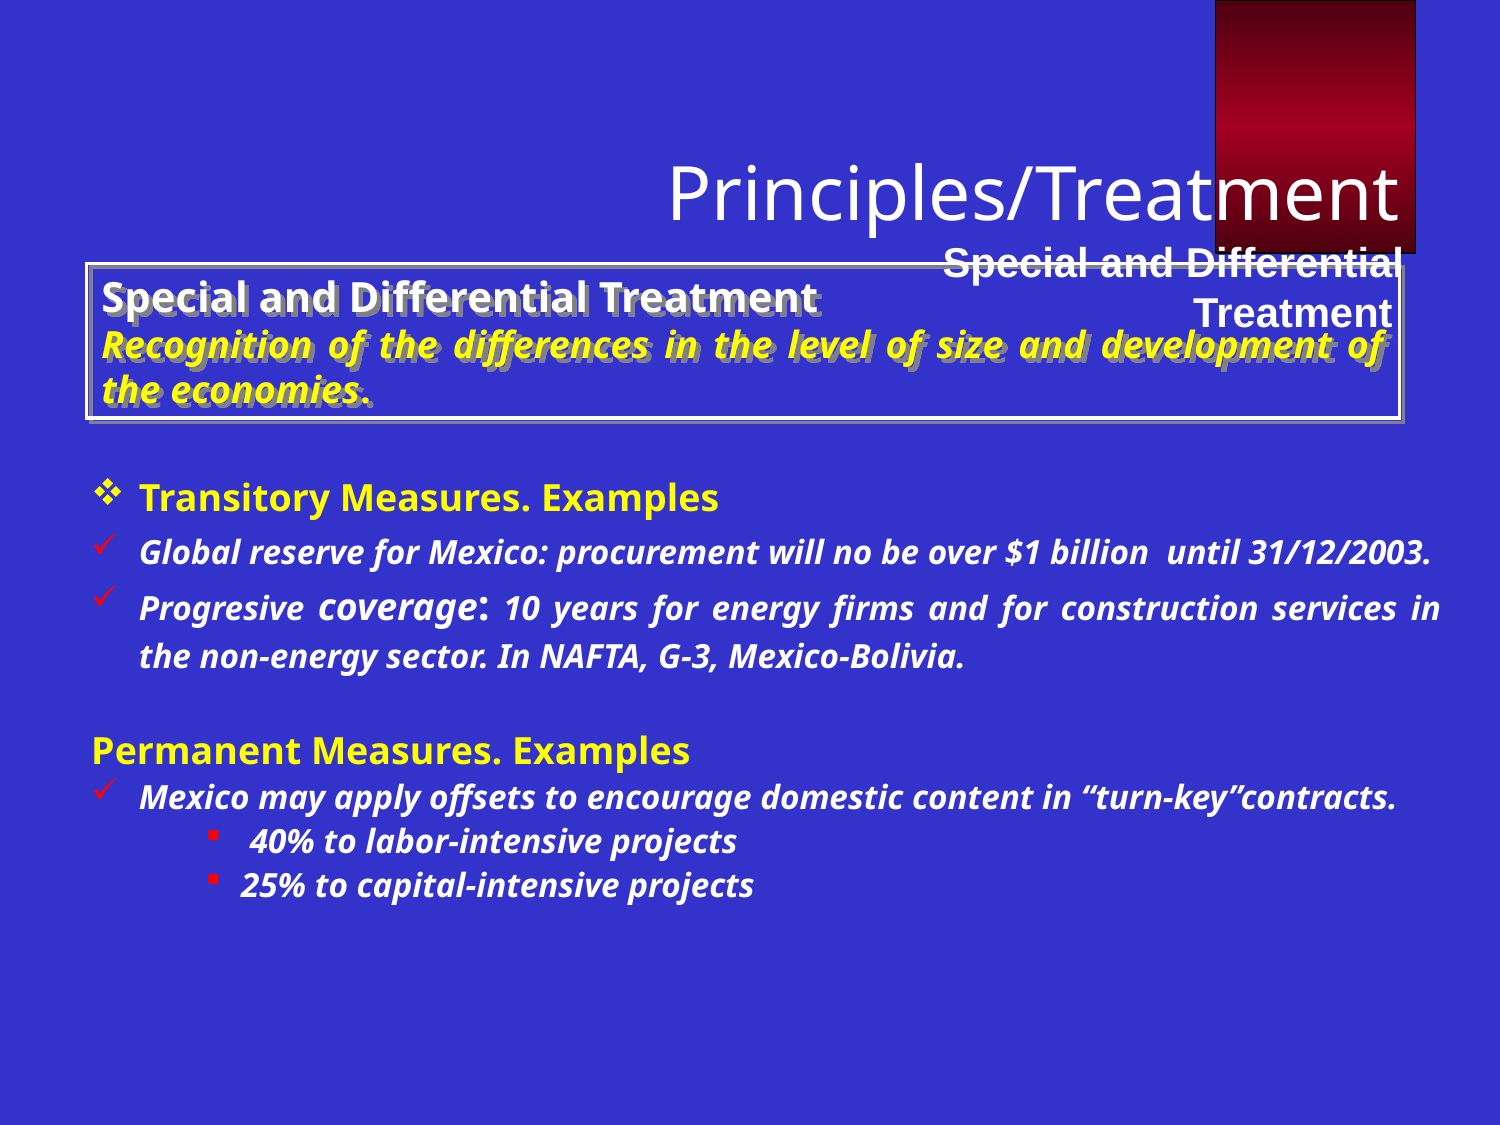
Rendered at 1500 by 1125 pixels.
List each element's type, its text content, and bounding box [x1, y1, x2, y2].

text_box Transitory Measures. Examples Global reserve for Mexico: procurement will no be over $1 billion until 31/12/2003. Progresive coverage: 10 years for energy firms and for construction services in the non-energy sector. In NAFTA, G-3, Mexico-Bolivia. Permanent Measures. Examples Mexico may apply offsets to encourage domestic content in “turn-key”contracts. 40% to labor-intensive projects 25% to capital-intensive projects [76, 453, 1458, 958]
text_box Principles/Treatment Special and Differential Treatment [651, 48, 1419, 344]
text_box [1215, 0, 1416, 48]
text_box Special and Differential Treatment Recognition of the differences in the level of size and development of the economies. [86, 263, 1400, 418]
